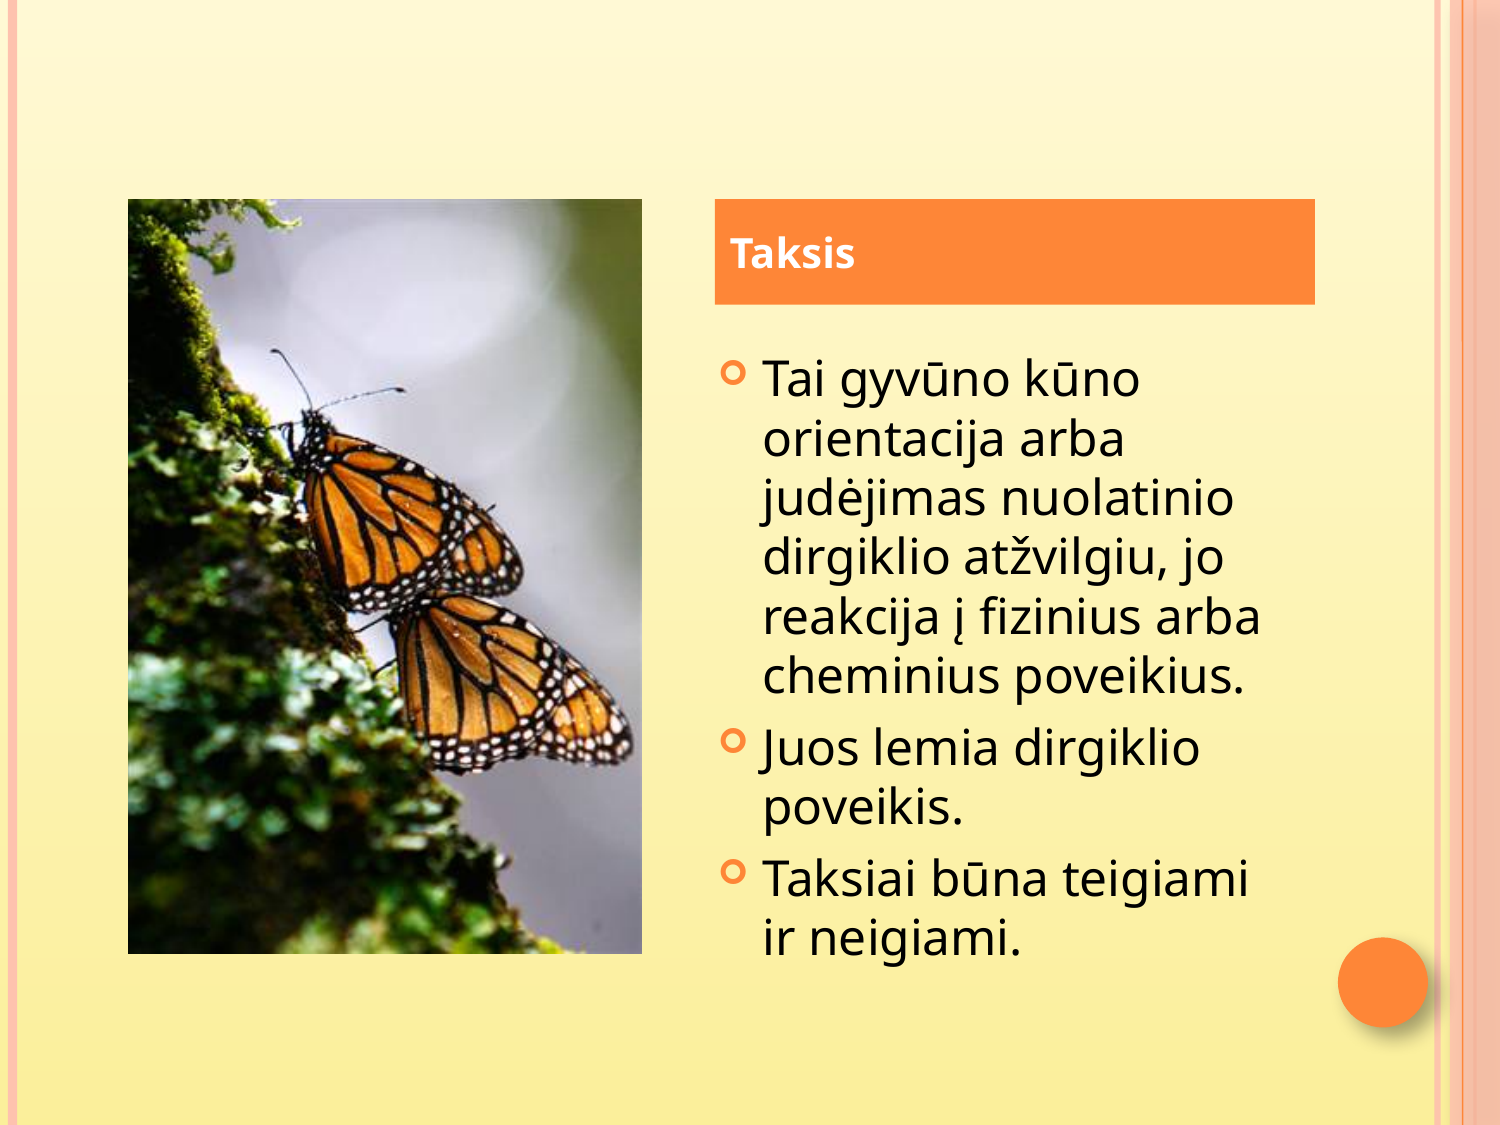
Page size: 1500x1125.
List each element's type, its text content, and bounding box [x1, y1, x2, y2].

list Taksis [714, 199, 1315, 305]
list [128, 198, 642, 955]
list Tai gyvūno kūno orientacija arba judėjimas nuolatinio dirgiklio atžvilgiu, jo reakcija į fizinius arba cheminius poveikius. Juos lemia dirgiklio poveikis. Taksiai būna teigiami ir neigiami. [703, 339, 1304, 978]
